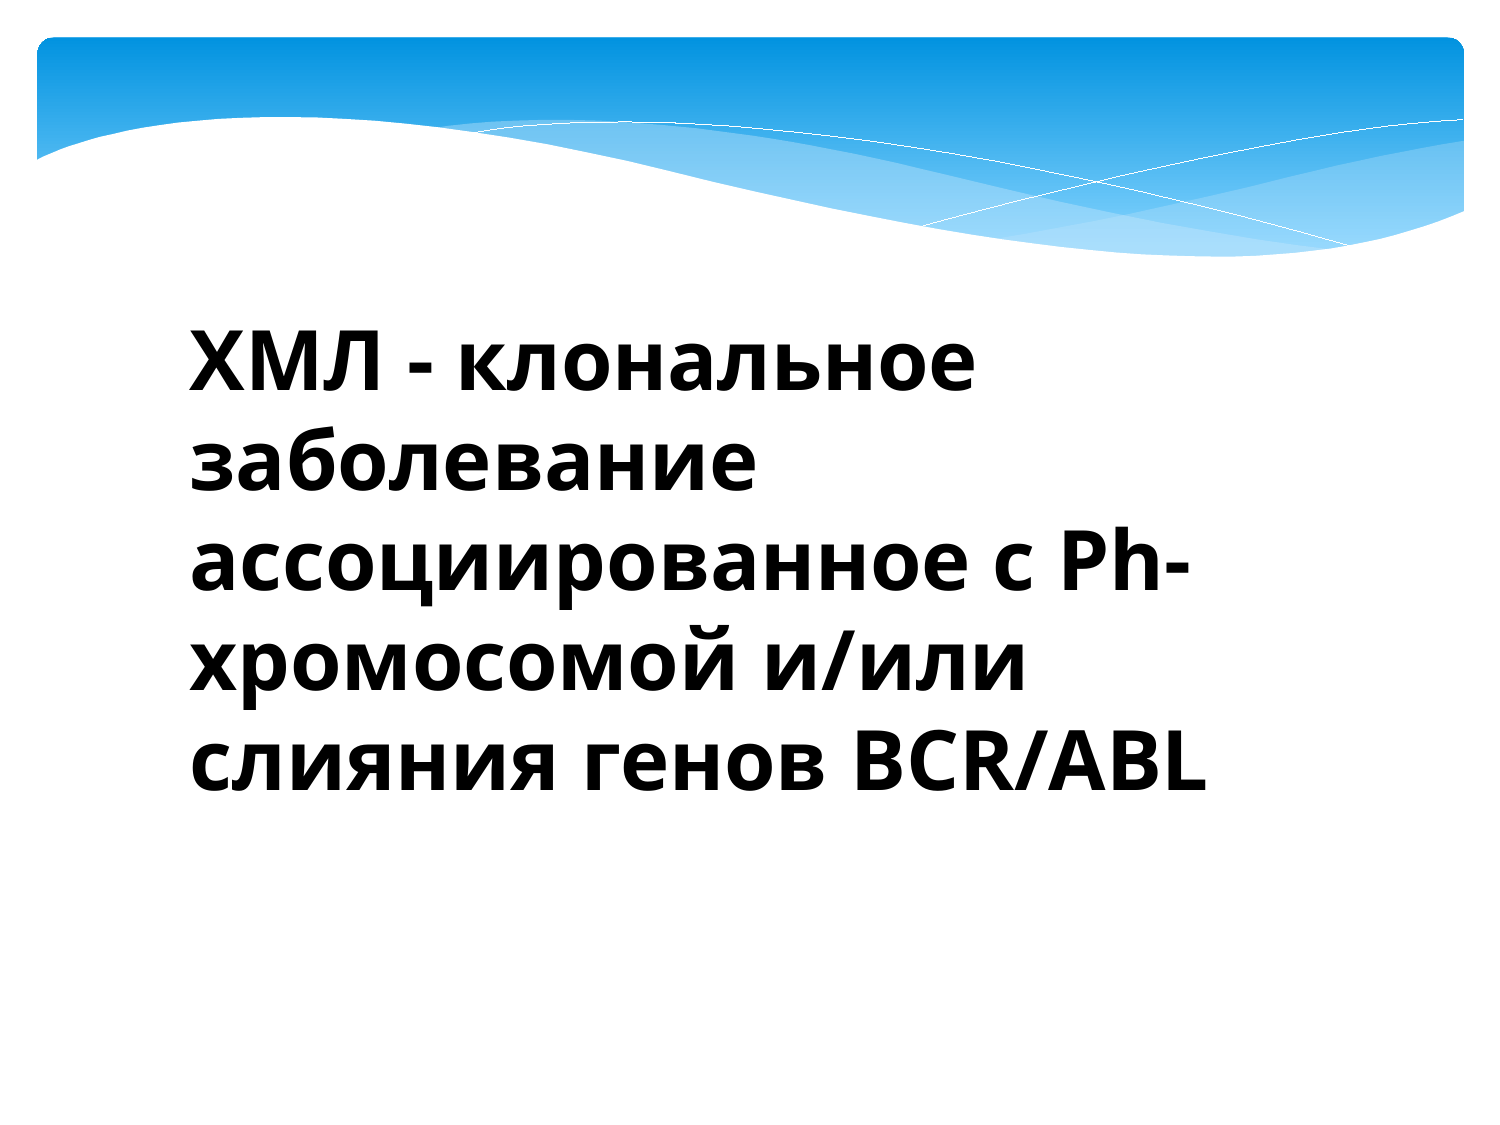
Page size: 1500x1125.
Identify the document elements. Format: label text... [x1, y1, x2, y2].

text_box ХМЛ - клональное заболевание ассоциированное с Ph-хромосомой и/или слияния генов BCR/ABL [174, 299, 1350, 815]
